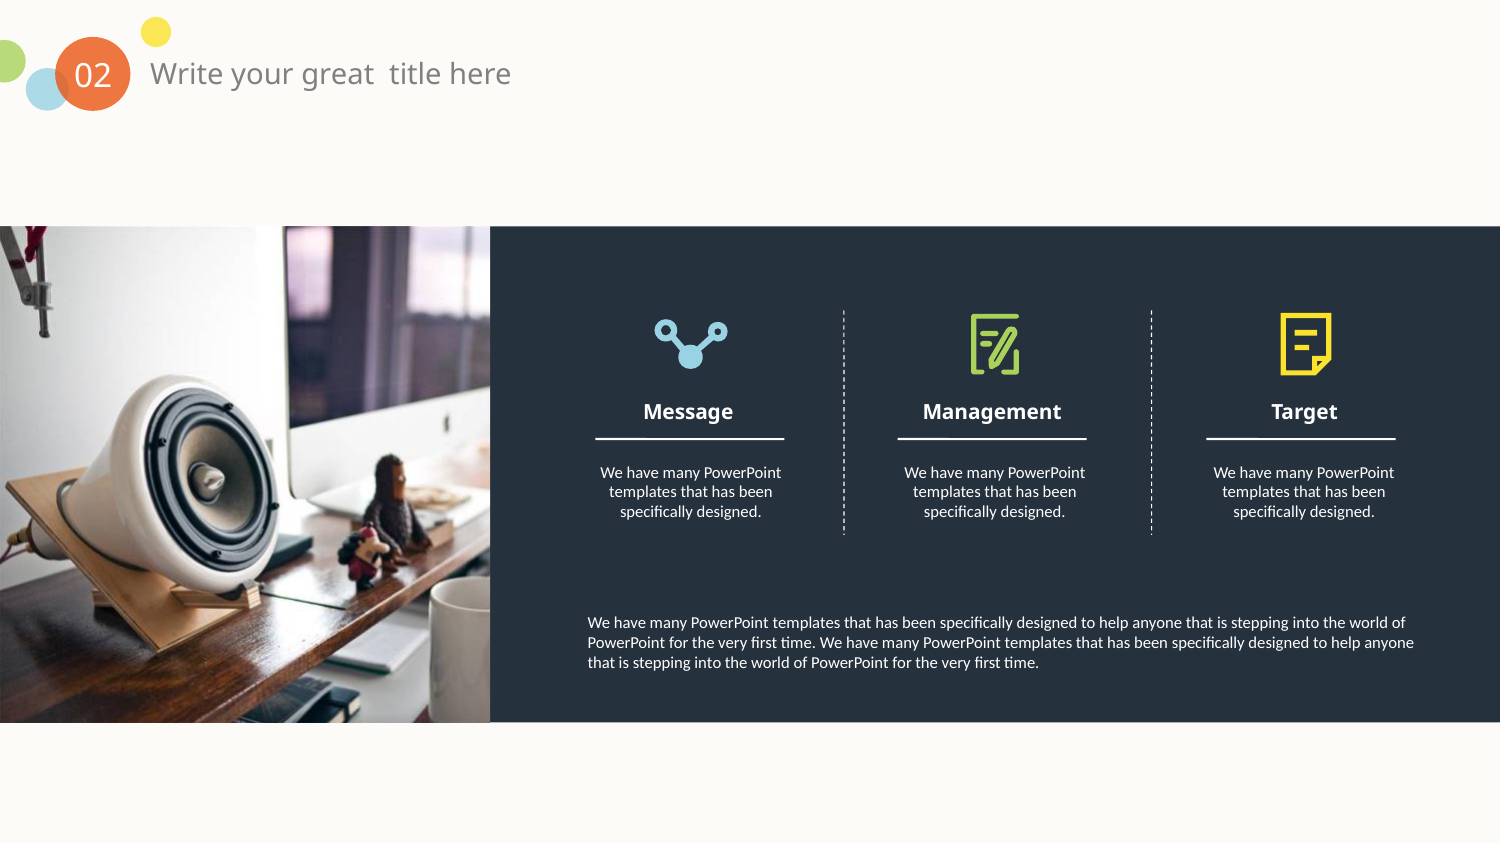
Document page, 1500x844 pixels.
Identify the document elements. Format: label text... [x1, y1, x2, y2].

text_box [0, 39, 26, 83]
text_box [140, 16, 172, 48]
text_box [491, 226, 1500, 723]
text_box [25, 67, 66, 111]
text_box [970, 313, 1020, 375]
text_box Target [1256, 391, 1353, 432]
text_box We have many PowerPoint templates that has been specifically designed. [572, 461, 809, 522]
text_box We have many PowerPoint templates that has been specifically designed. [876, 461, 1113, 522]
text_box [55, 36, 131, 111]
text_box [1280, 312, 1332, 376]
text_box [654, 319, 728, 369]
text_box We have many PowerPoint templates that has been specifically designed to help anyone that is stepping into the world of PowerPoint for the very first time. We have many PowerPoint templates that has been specifically designed to help anyone that is stepping into the world of PowerPoint for the very first time. [572, 604, 1436, 679]
text_box Message [628, 391, 754, 432]
text_box We have many PowerPoint templates that has been specifically designed. [1186, 461, 1423, 522]
text_box [0, 226, 491, 723]
text_box Management [907, 391, 1083, 432]
text_box 02 [65, 53, 121, 94]
text_box Write your great title here [150, 55, 606, 91]
